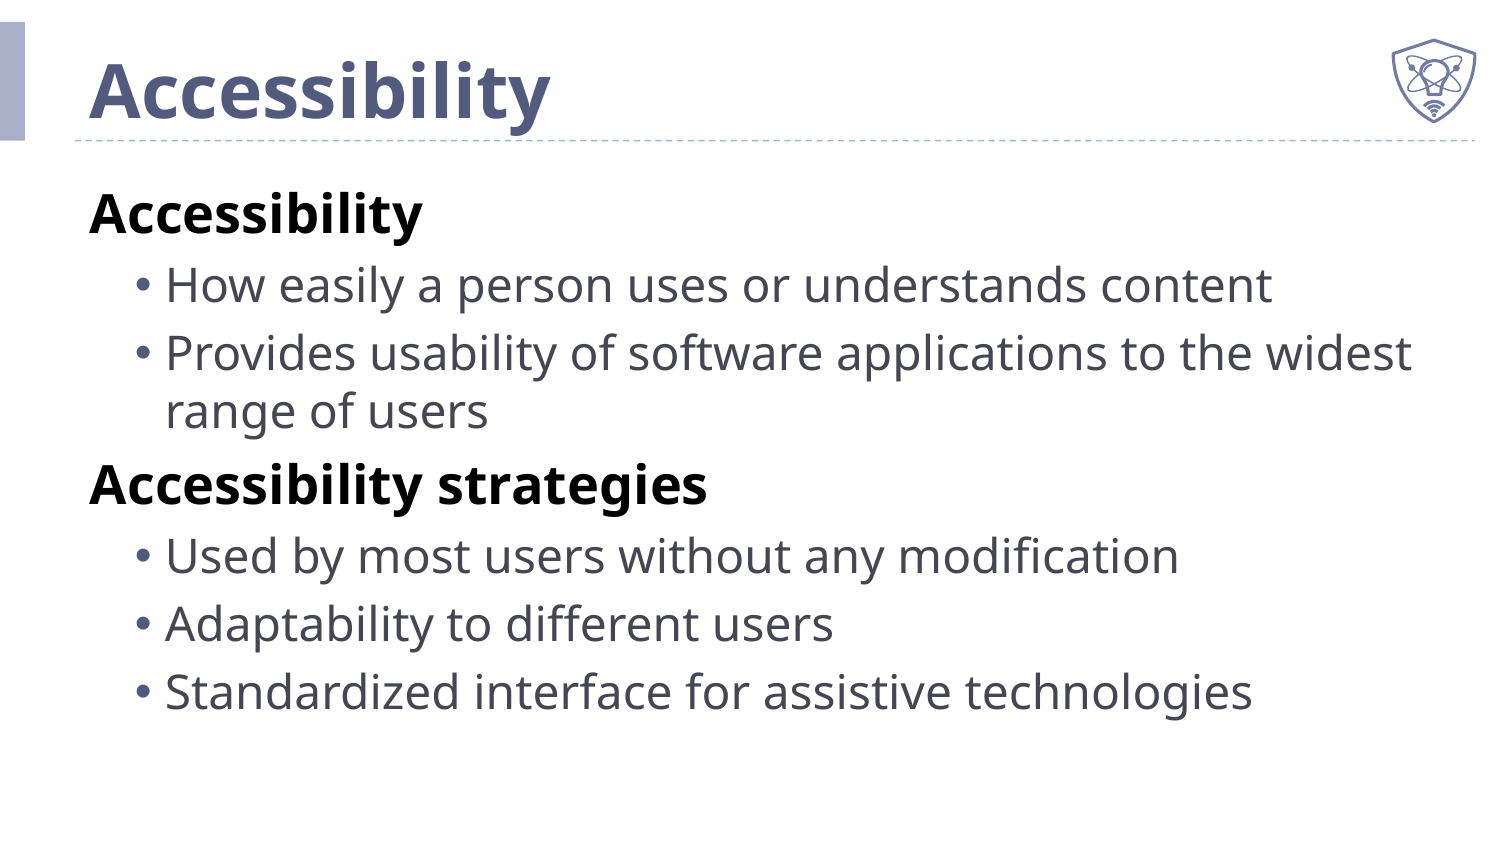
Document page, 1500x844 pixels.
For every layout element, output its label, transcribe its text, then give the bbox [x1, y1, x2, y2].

title Accessibility [75, 18, 1475, 141]
list Accessibility How easily a person uses or understands content Provides usability of software applications to the widest range of users Accessibility strategies Used by most users without any modification Adaptability to different users Standardized interface for assistive technologies [75, 171, 1475, 835]
